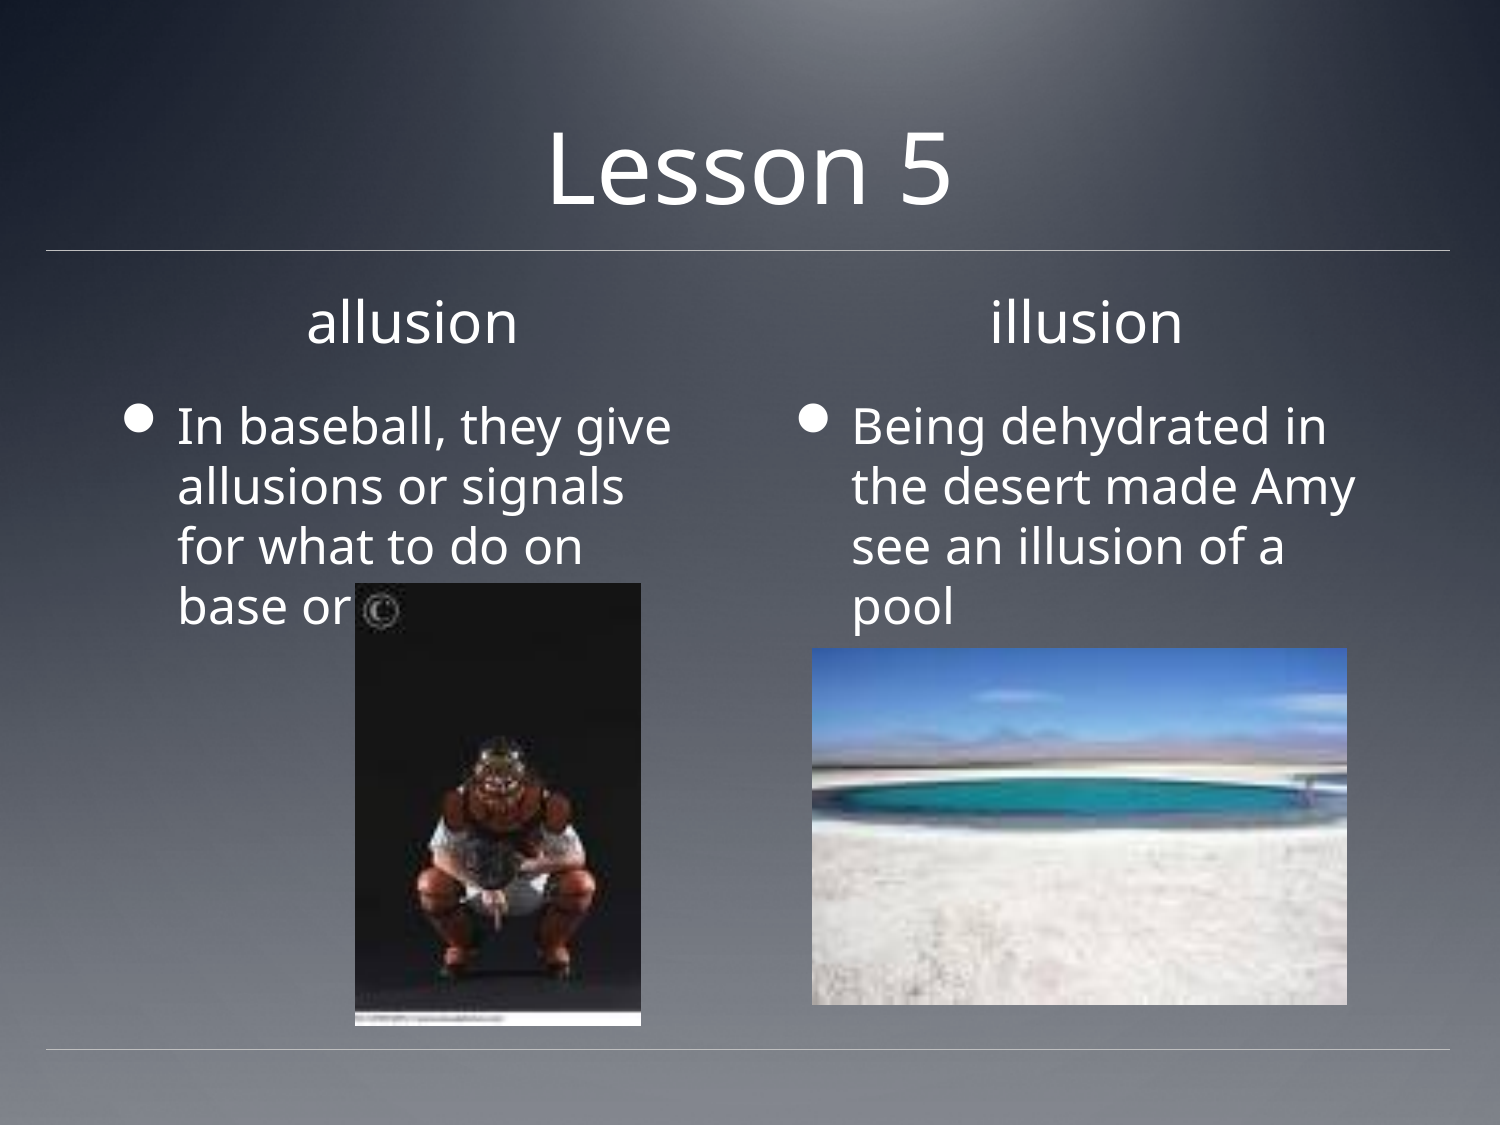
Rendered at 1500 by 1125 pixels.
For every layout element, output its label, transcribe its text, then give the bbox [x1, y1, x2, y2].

list allusion [105, 251, 721, 387]
picture [352, 581, 643, 1028]
picture [810, 646, 1349, 1008]
title Lesson 5 [105, 17, 1394, 233]
list Being dehydrated in the desert made Amy see an illusion of a pool [779, 387, 1395, 1026]
list illusion [779, 251, 1395, 387]
list In baseball, they give allusions or signals for what to do on base or at bat. [105, 387, 721, 1026]
